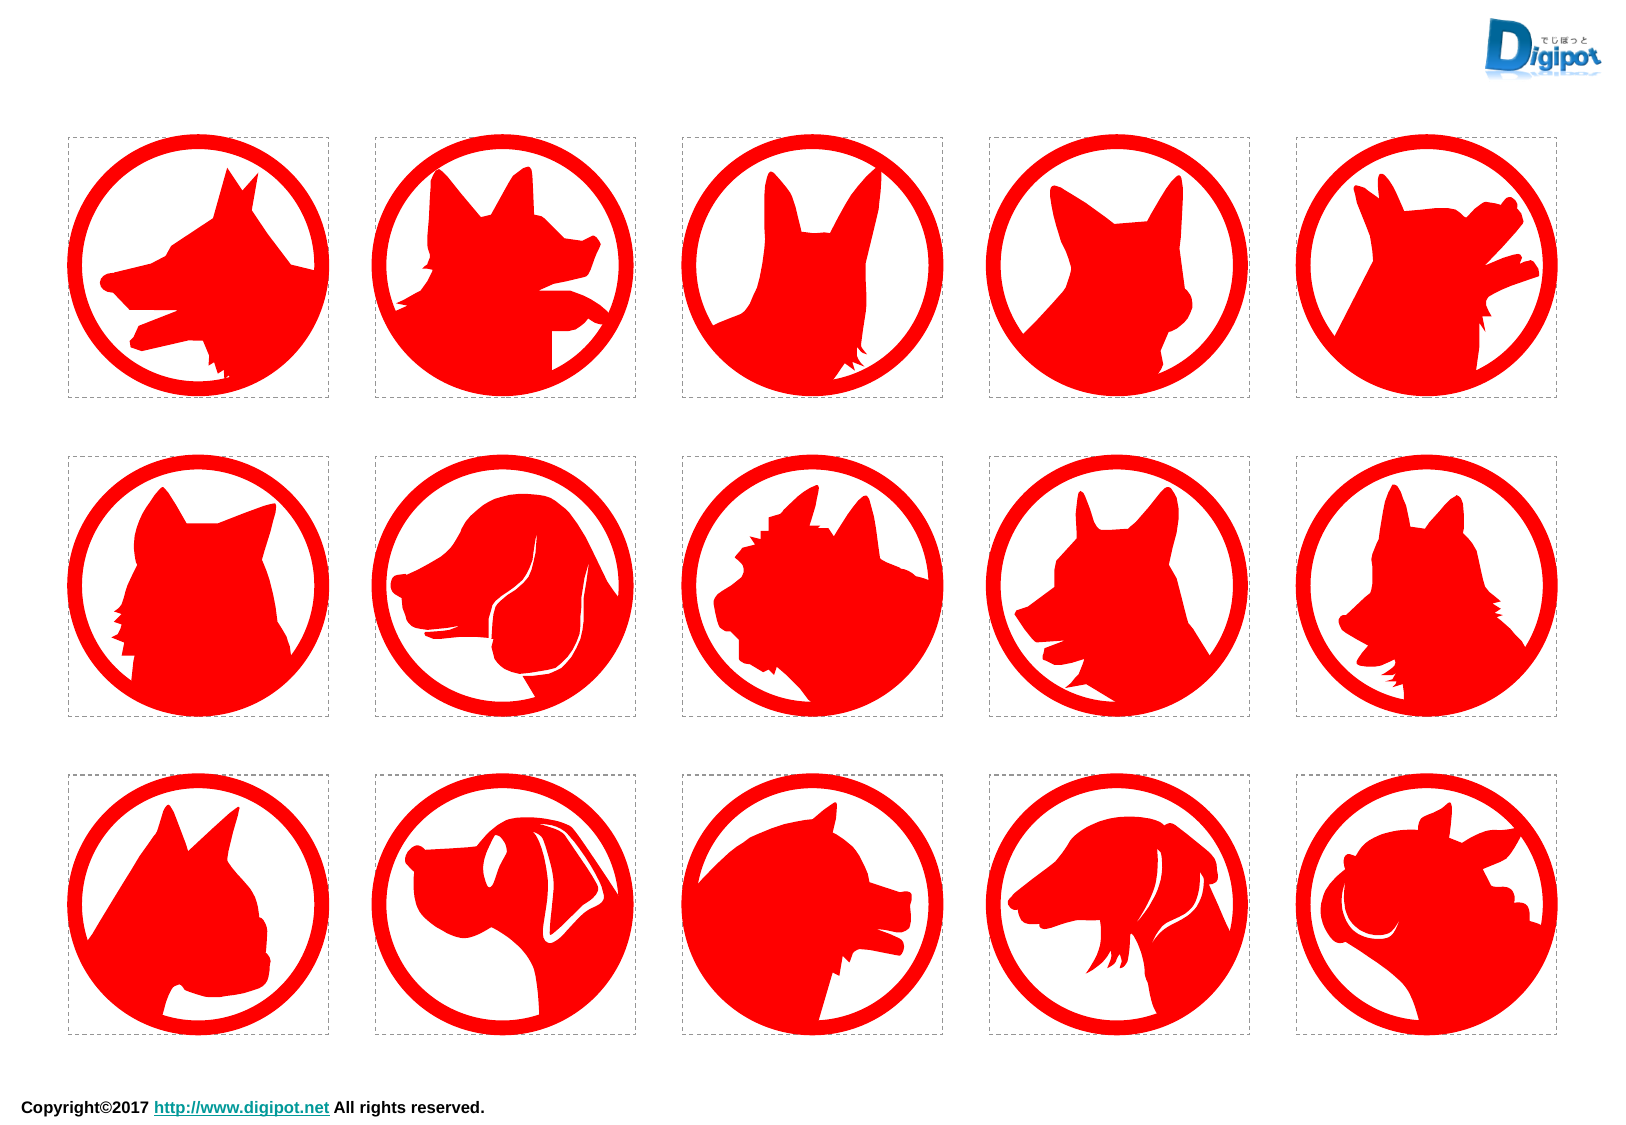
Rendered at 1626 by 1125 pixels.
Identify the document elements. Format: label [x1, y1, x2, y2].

text_box [1295, 133, 1558, 397]
text_box [681, 133, 944, 397]
text_box [66, 773, 330, 1036]
text_box [66, 454, 330, 717]
text_box [66, 133, 330, 397]
text_box [985, 454, 1249, 717]
text_box [371, 454, 634, 717]
text_box [681, 773, 944, 1036]
text_box [681, 454, 944, 717]
text_box [1295, 773, 1558, 1036]
text_box [985, 773, 1249, 1036]
picture [1485, 18, 1602, 82]
text_box [985, 133, 1249, 397]
text_box [371, 133, 634, 397]
text_box [1295, 454, 1558, 717]
text_box [371, 773, 634, 1036]
